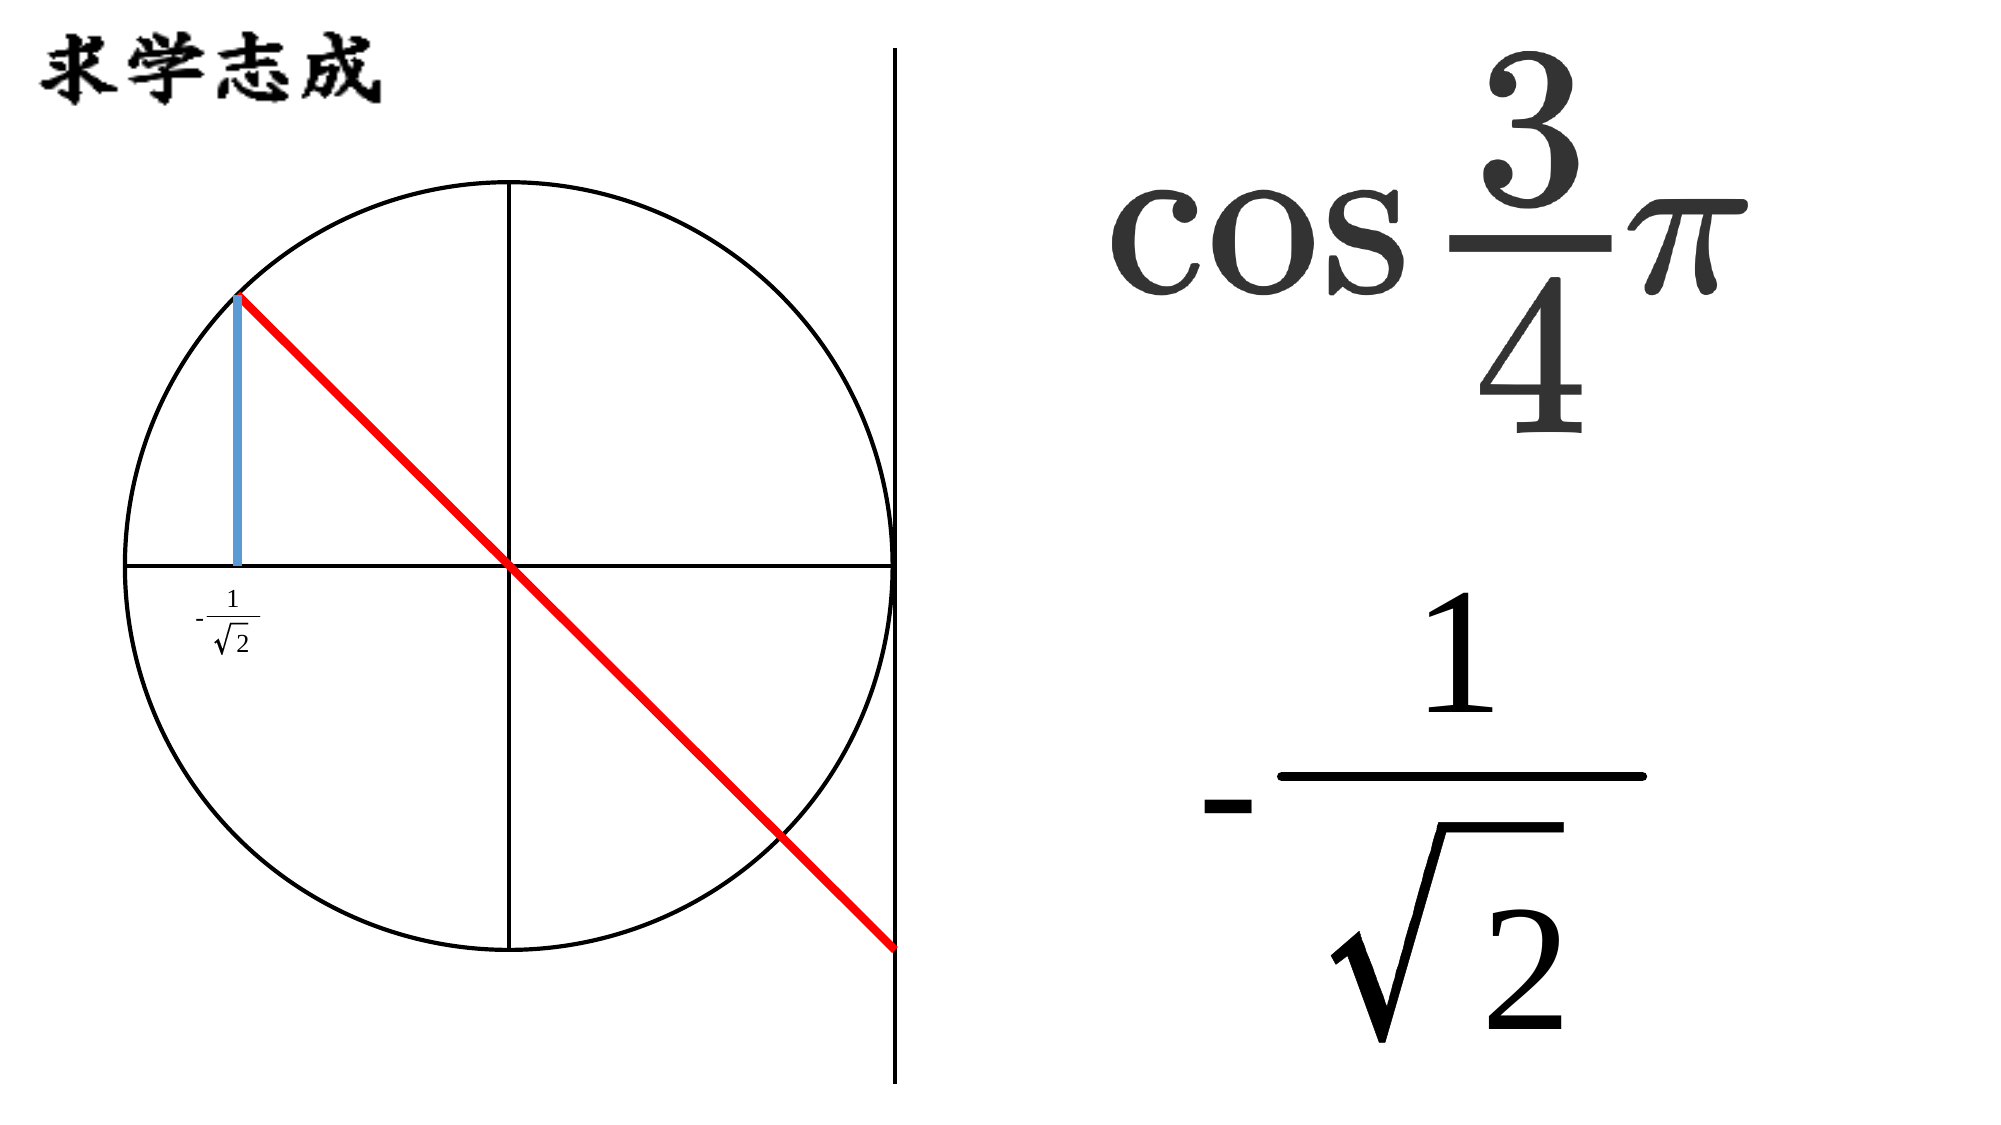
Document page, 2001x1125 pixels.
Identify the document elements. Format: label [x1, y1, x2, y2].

text_box [235, 181, 782, 295]
picture [18, 0, 403, 166]
text_box [237, 294, 895, 950]
text_box [1198, 552, 1662, 1084]
picture [1061, 0, 1800, 484]
text_box [123, 297, 237, 839]
text_box [195, 583, 263, 661]
